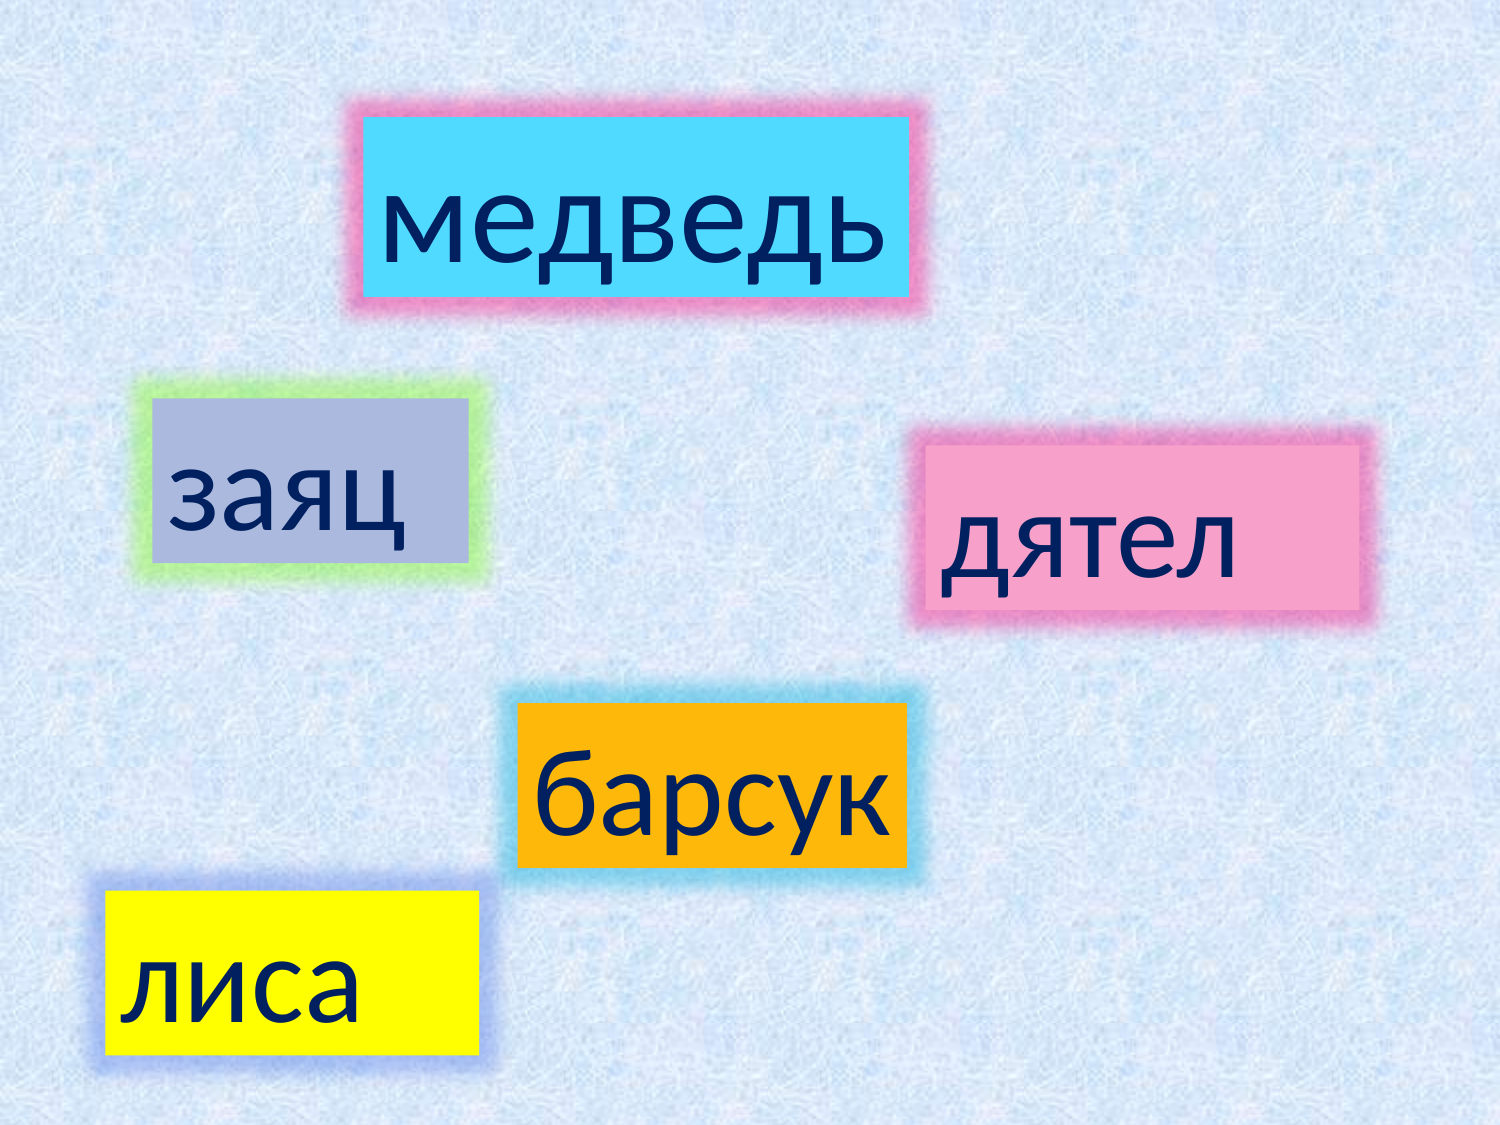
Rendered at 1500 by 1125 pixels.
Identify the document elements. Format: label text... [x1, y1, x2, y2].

picture [0, 0, 1500, 1125]
text_box заяц [152, 398, 469, 564]
text_box лиса [105, 890, 480, 1056]
text_box барсук [517, 703, 907, 868]
text_box медведь [363, 117, 909, 297]
text_box дятел [925, 445, 1360, 610]
